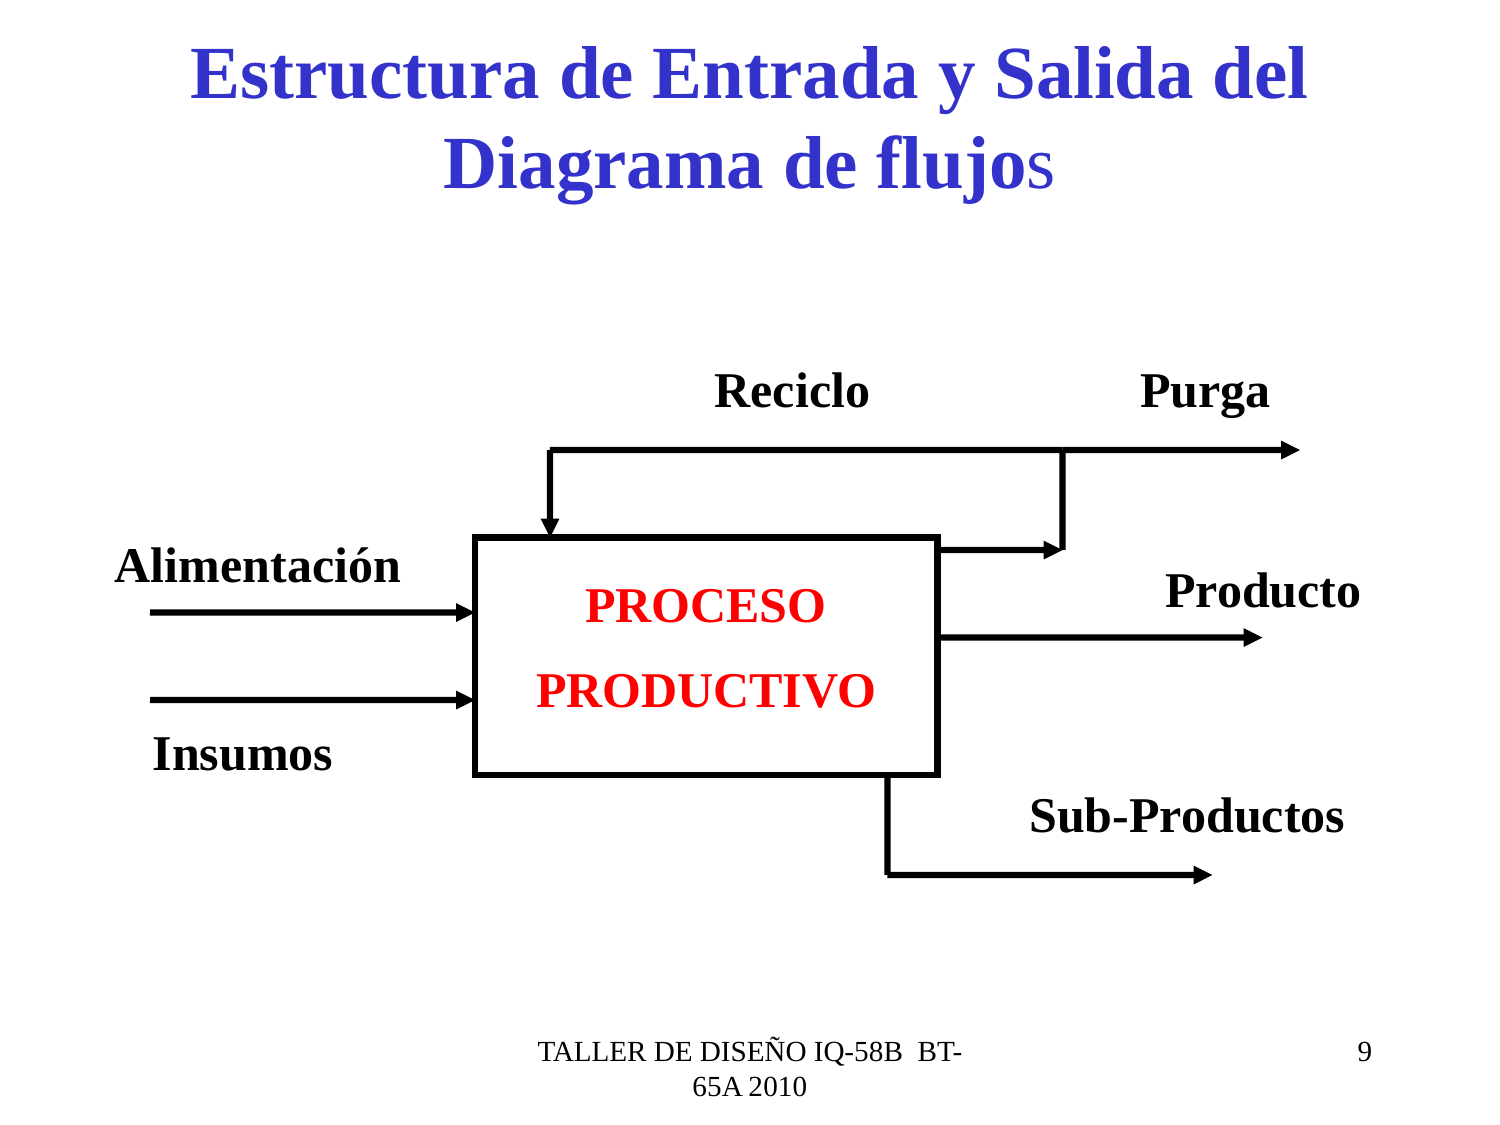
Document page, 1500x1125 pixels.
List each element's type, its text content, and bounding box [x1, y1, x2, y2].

title Estructura de Entrada y Salida del Diagrama de flujos [112, 62, 1388, 276]
slide_number 9 [1074, 1024, 1388, 1101]
footer TALLER DE DISEÑO IQ-58B BT-65A 2010 [512, 1024, 988, 1101]
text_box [99, 349, 1401, 876]
